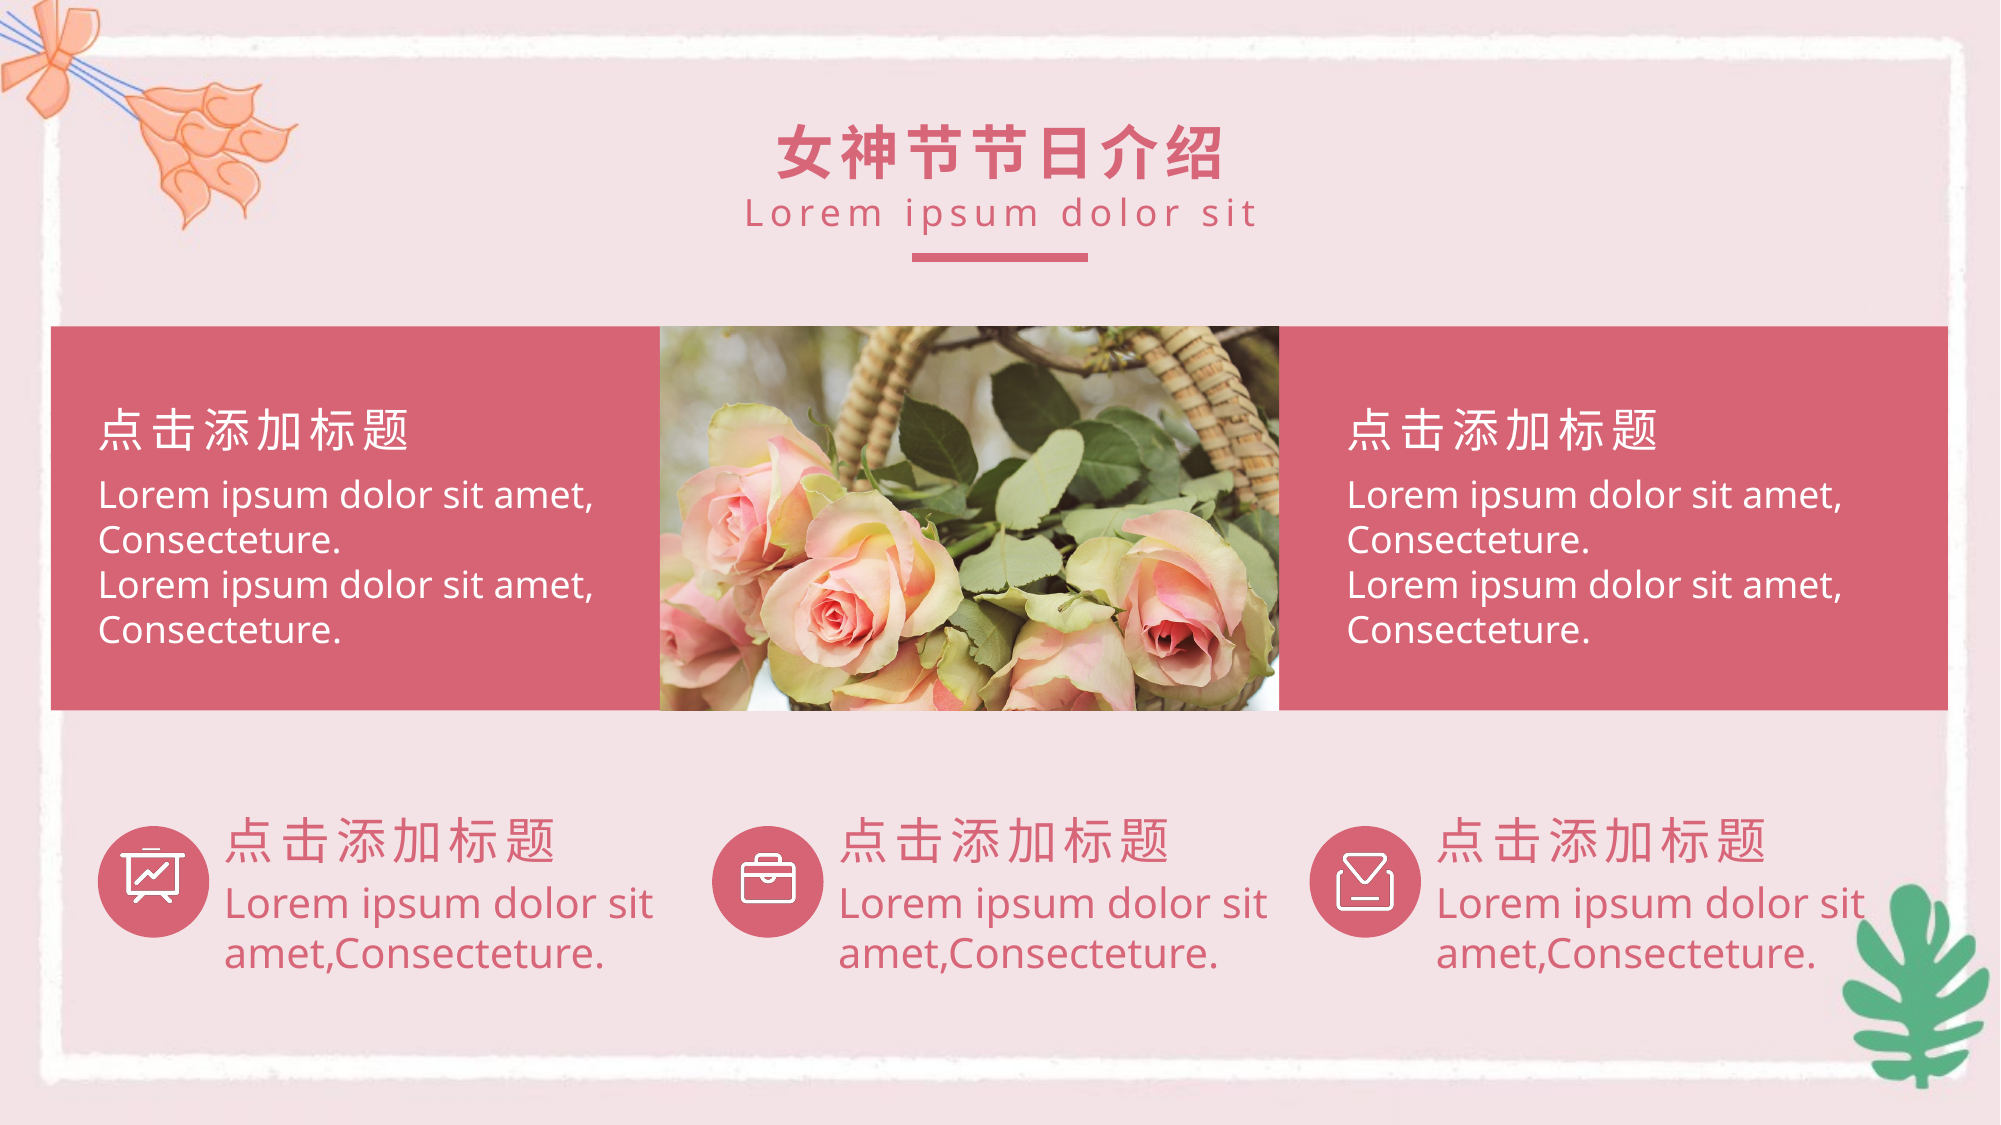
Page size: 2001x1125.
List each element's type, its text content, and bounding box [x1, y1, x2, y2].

text_box Lorem ipsum dolor sit amet,Consecteture. [1420, 869, 1908, 985]
text_box 点击添加标题 [1421, 760, 1822, 869]
text_box Lorem ipsum dolor sit amet, Consecteture. Lorem ipsum dolor sit amet, Consecteture. [82, 464, 659, 659]
text_box Lorem ipsum dolor sit [720, 170, 1280, 242]
text_box [96, 825, 209, 939]
text_box Lorem ipsum dolor sit amet, Consecteture. Lorem ipsum dolor sit amet, Consecteture. [1331, 464, 1962, 659]
text_box 点击添加标题 [82, 348, 431, 464]
text_box 点击添加标题 [1331, 348, 1680, 464]
text_box 点击添加标题 [823, 760, 1224, 869]
text_box Lorem ipsum dolor sit amet,Consecteture. [209, 869, 696, 985]
text_box [50, 325, 745, 711]
text_box Lorem ipsum dolor sit amet,Consecteture. [823, 869, 1310, 985]
title 女神节节日介绍 [740, 92, 1260, 170]
text_box [711, 825, 823, 939]
picture [0, 0, 2001, 1125]
text_box 点击添加标题 [209, 760, 610, 869]
text_box [1308, 825, 1421, 939]
text_box [1254, 325, 1949, 711]
